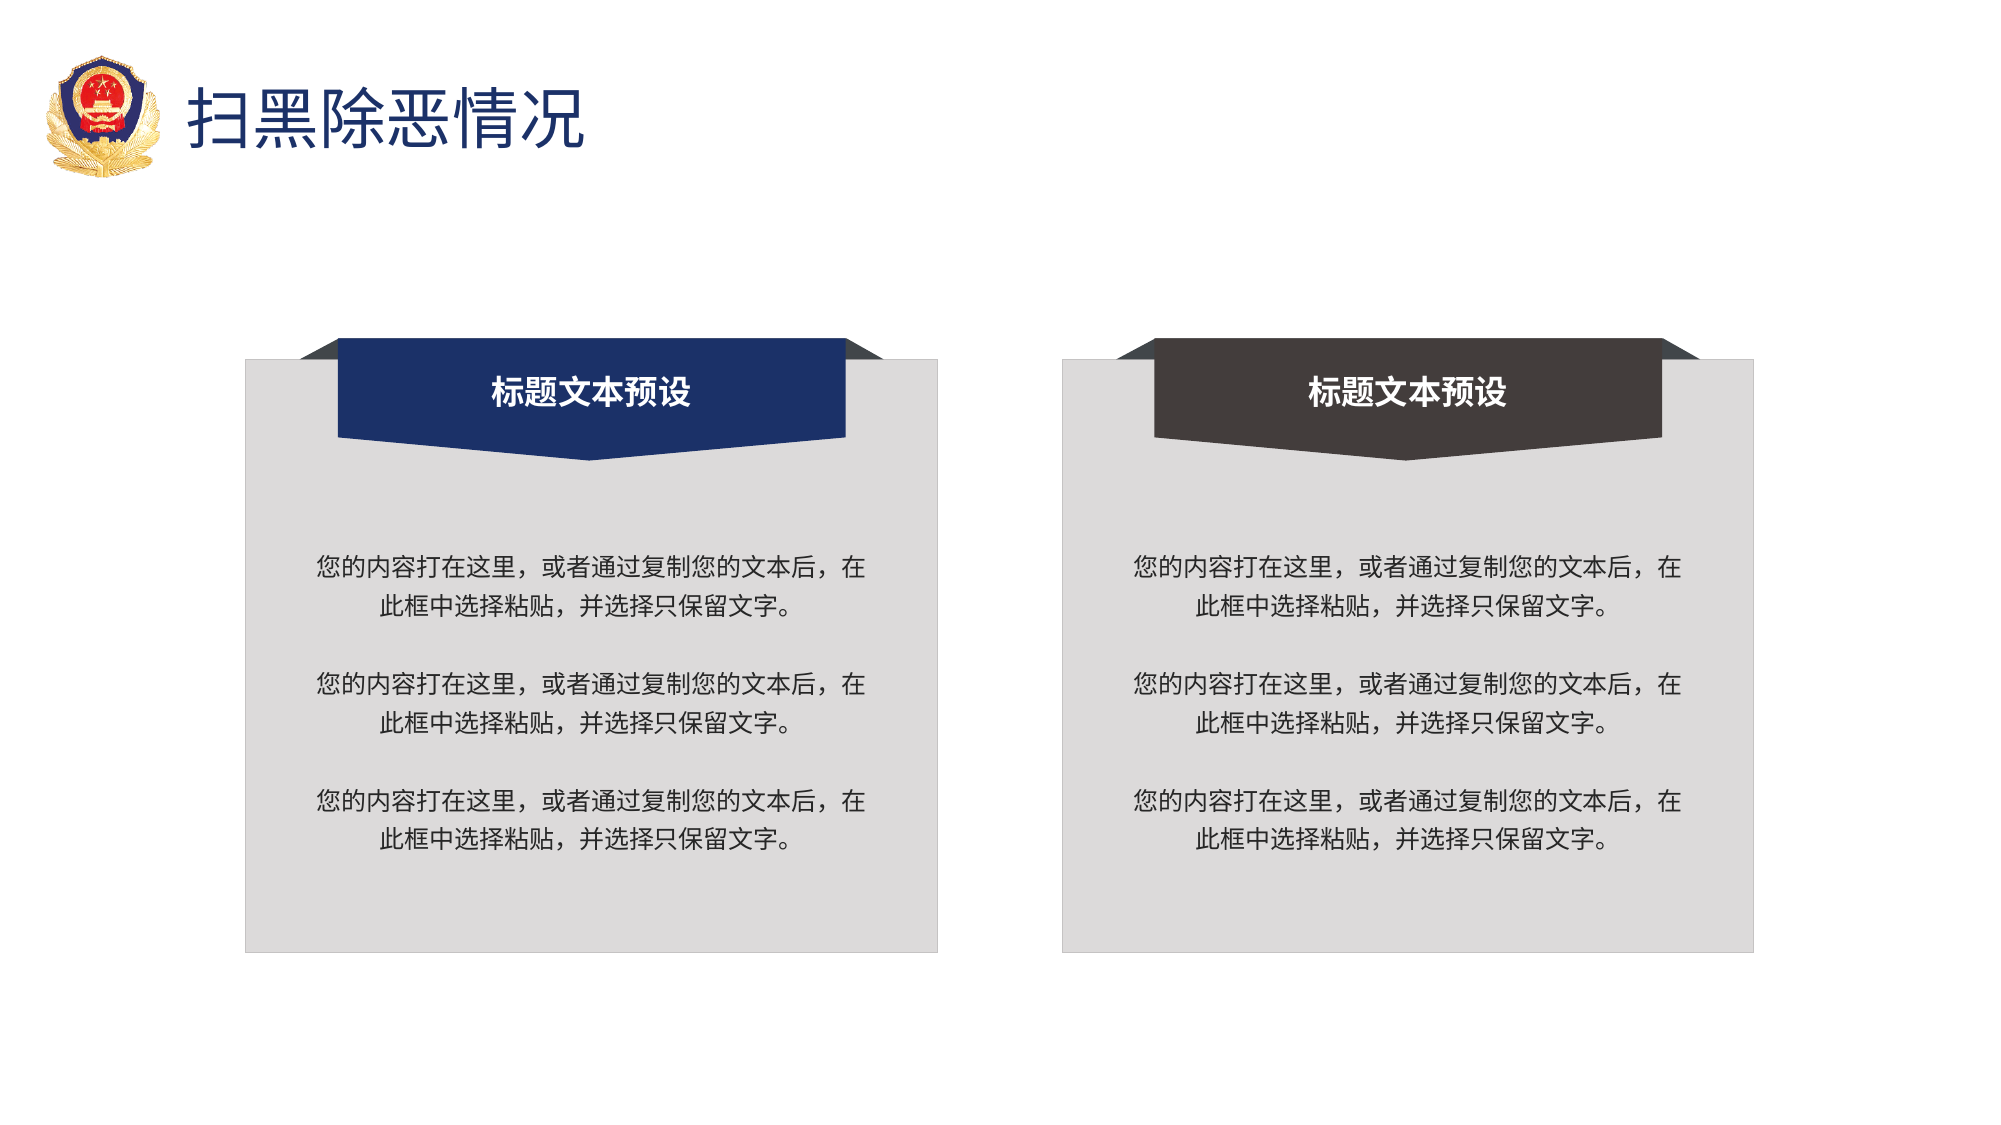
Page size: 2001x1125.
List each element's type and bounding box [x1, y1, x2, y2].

text_box [1062, 338, 1754, 953]
text_box [245, 338, 938, 953]
text_box [32, 42, 825, 186]
